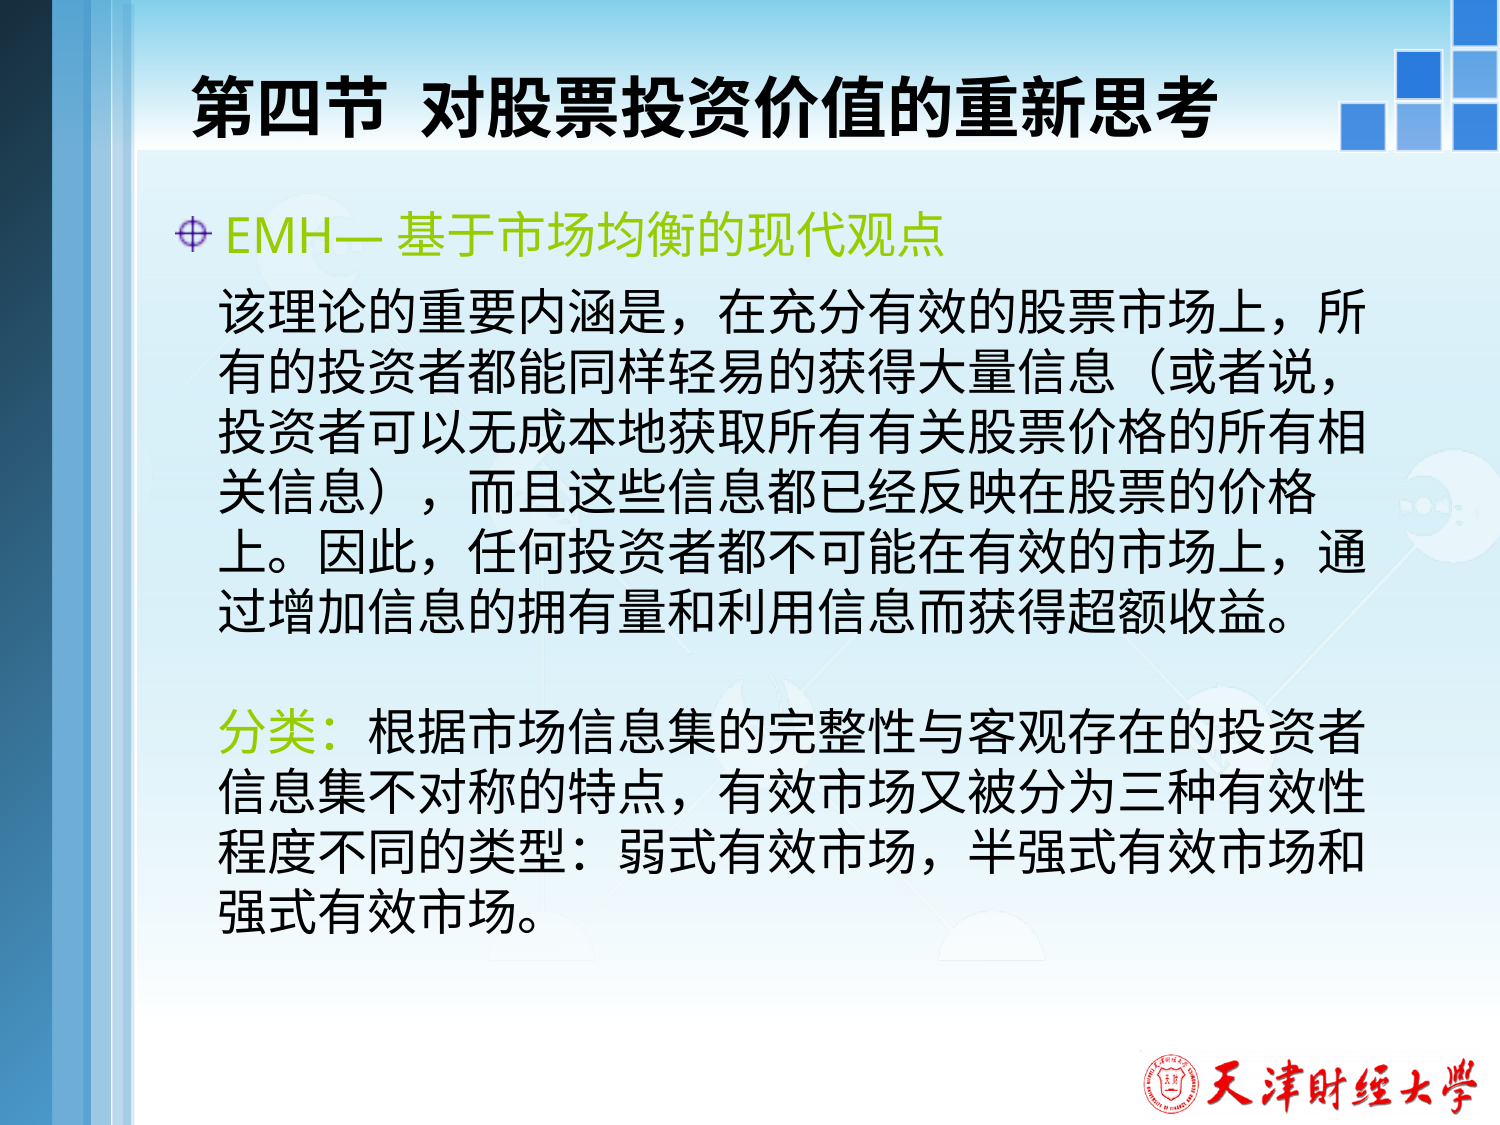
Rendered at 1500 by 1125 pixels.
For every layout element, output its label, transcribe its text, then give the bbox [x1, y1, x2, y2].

text_box 第四节 对股票投资价值的重新思考 [174, 74, 1341, 138]
picture [132, 150, 1500, 965]
text_box EMH—基于市场均衡的现代观点 [161, 196, 962, 272]
text_box 该理论的重要内涵是，在充分有效的股票市场上，所有的投资者都能同样轻易的获得大量信息（或者说，投资者可以无成本地获取所有有关股票价格的所有相关信息），而且这些信息都已经反映在股票的价格上。因此，任何投资者都不可能在有效的市场上，通过增加信息的拥有量和利用信息而获得超额收益。 分类：根据市场信息集的完整性与客观存在的投资者信息集不对称的特点，有效市场又被分为三种有效性程度不同的类型：弱式有效市场，半强式有效市场和强式有效市场。 [202, 273, 1424, 948]
picture [1131, 1049, 1500, 1119]
